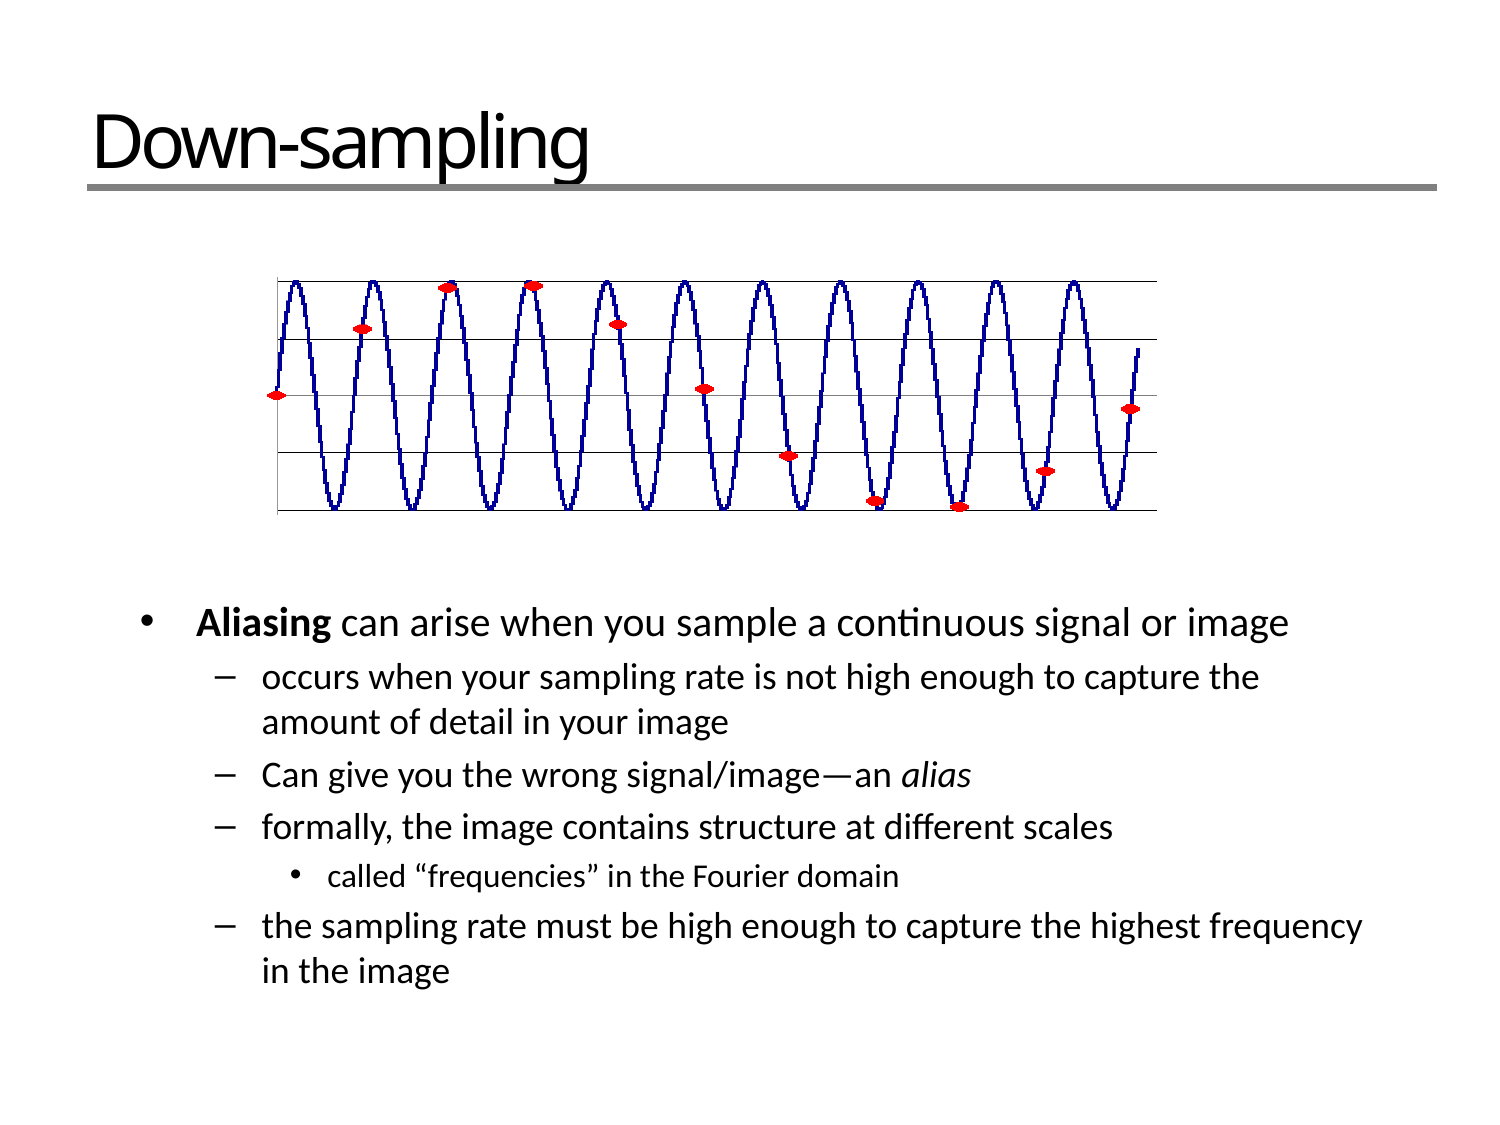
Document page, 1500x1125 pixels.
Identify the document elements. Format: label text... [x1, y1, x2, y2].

text_box Down-sampling [74, 45, 1425, 233]
picture [262, 276, 1157, 515]
text_box Aliasing can arise when you sample a continuous signal or image occurs when your sampling rate is not high enough to capture the amount of detail in your image Can give you the wrong signal/image—an alias formally, the image contains structure at different scales called “frequencies” in the Fourier domain the sampling rate must be high enough to capture the highest frequency in the image [124, 587, 1400, 1038]
